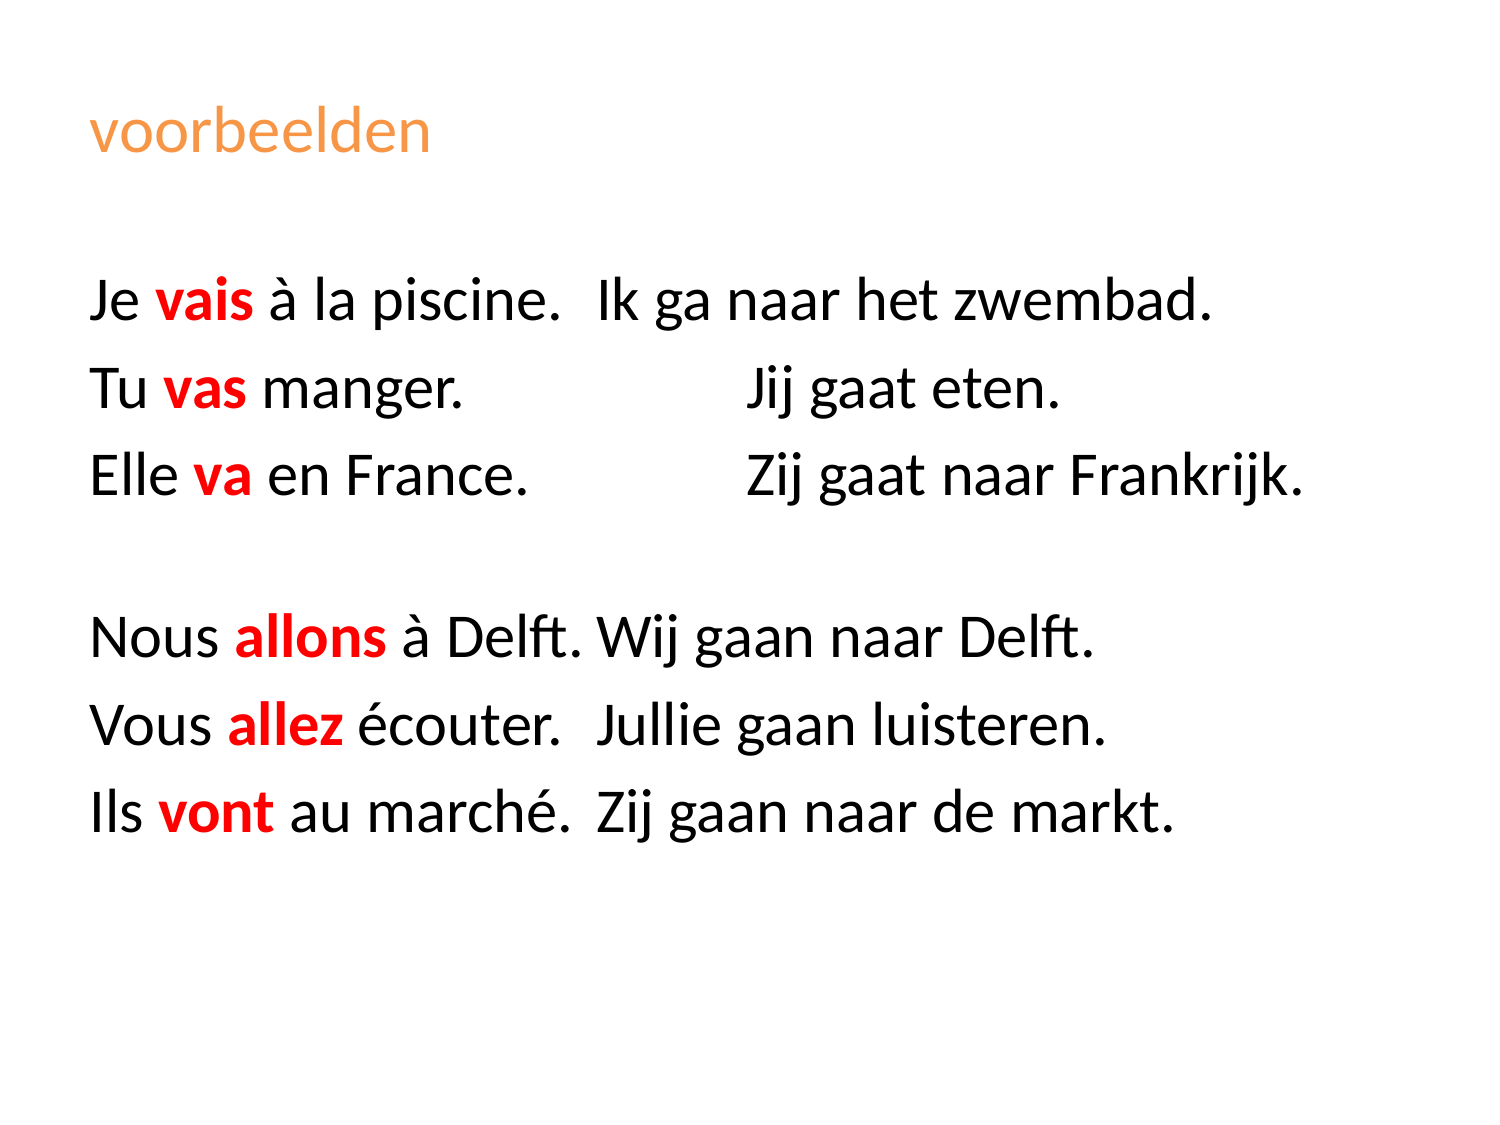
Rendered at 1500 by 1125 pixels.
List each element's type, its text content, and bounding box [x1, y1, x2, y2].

text_box voorbeelden Je vais à la piscine. Ik ga naar het zwembad. Tu vas manger. Jij gaat eten. Elle va en France. Zij gaat naar Frankrijk. Nous allons à Delft. Wij gaan naar Delft. Vous allez écouter. Jullie gaan luisteren. Ils vont au marché. Zij gaan naar de markt. [75, 78, 1459, 1024]
